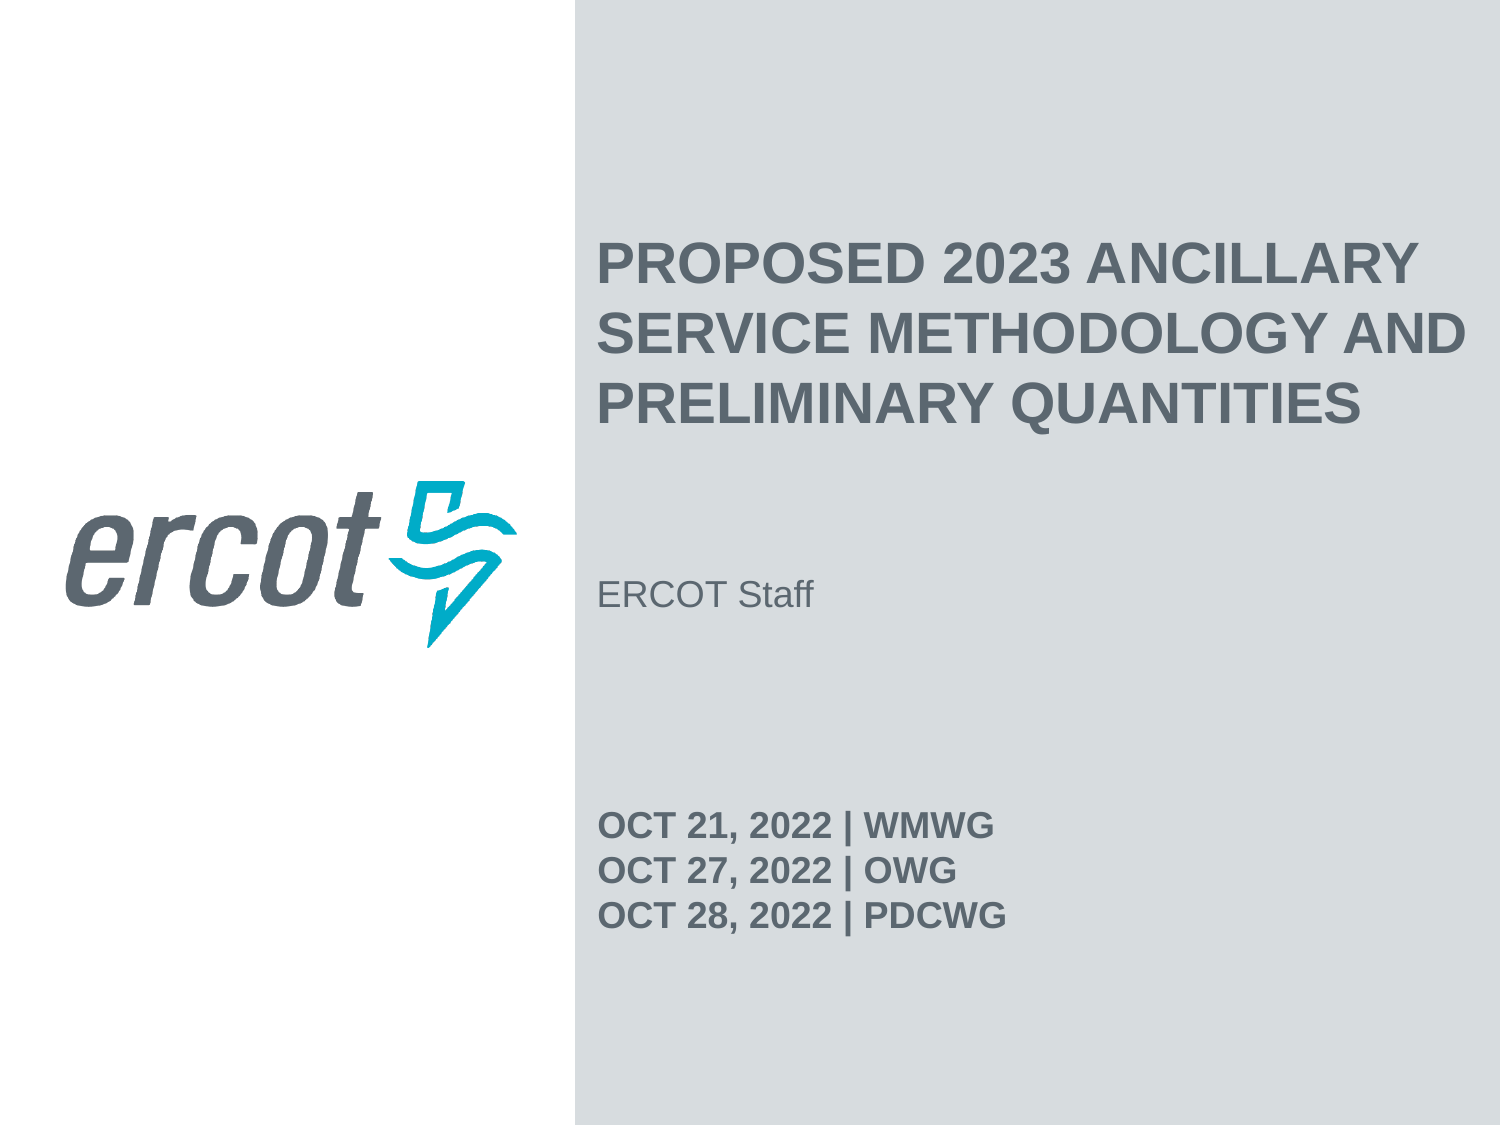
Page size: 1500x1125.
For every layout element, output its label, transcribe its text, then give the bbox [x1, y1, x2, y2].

picture [56, 471, 525, 654]
list Proposed 2023 Ancillary Service Methodology And Preliminary Quantities [581, 217, 1488, 596]
list ERCOT Staff [581, 596, 1315, 714]
list Oct 21, 2022 | WMWG Oct 27, 2022 | OWG Oct 28, 2022 | PDCWG [582, 793, 1315, 900]
